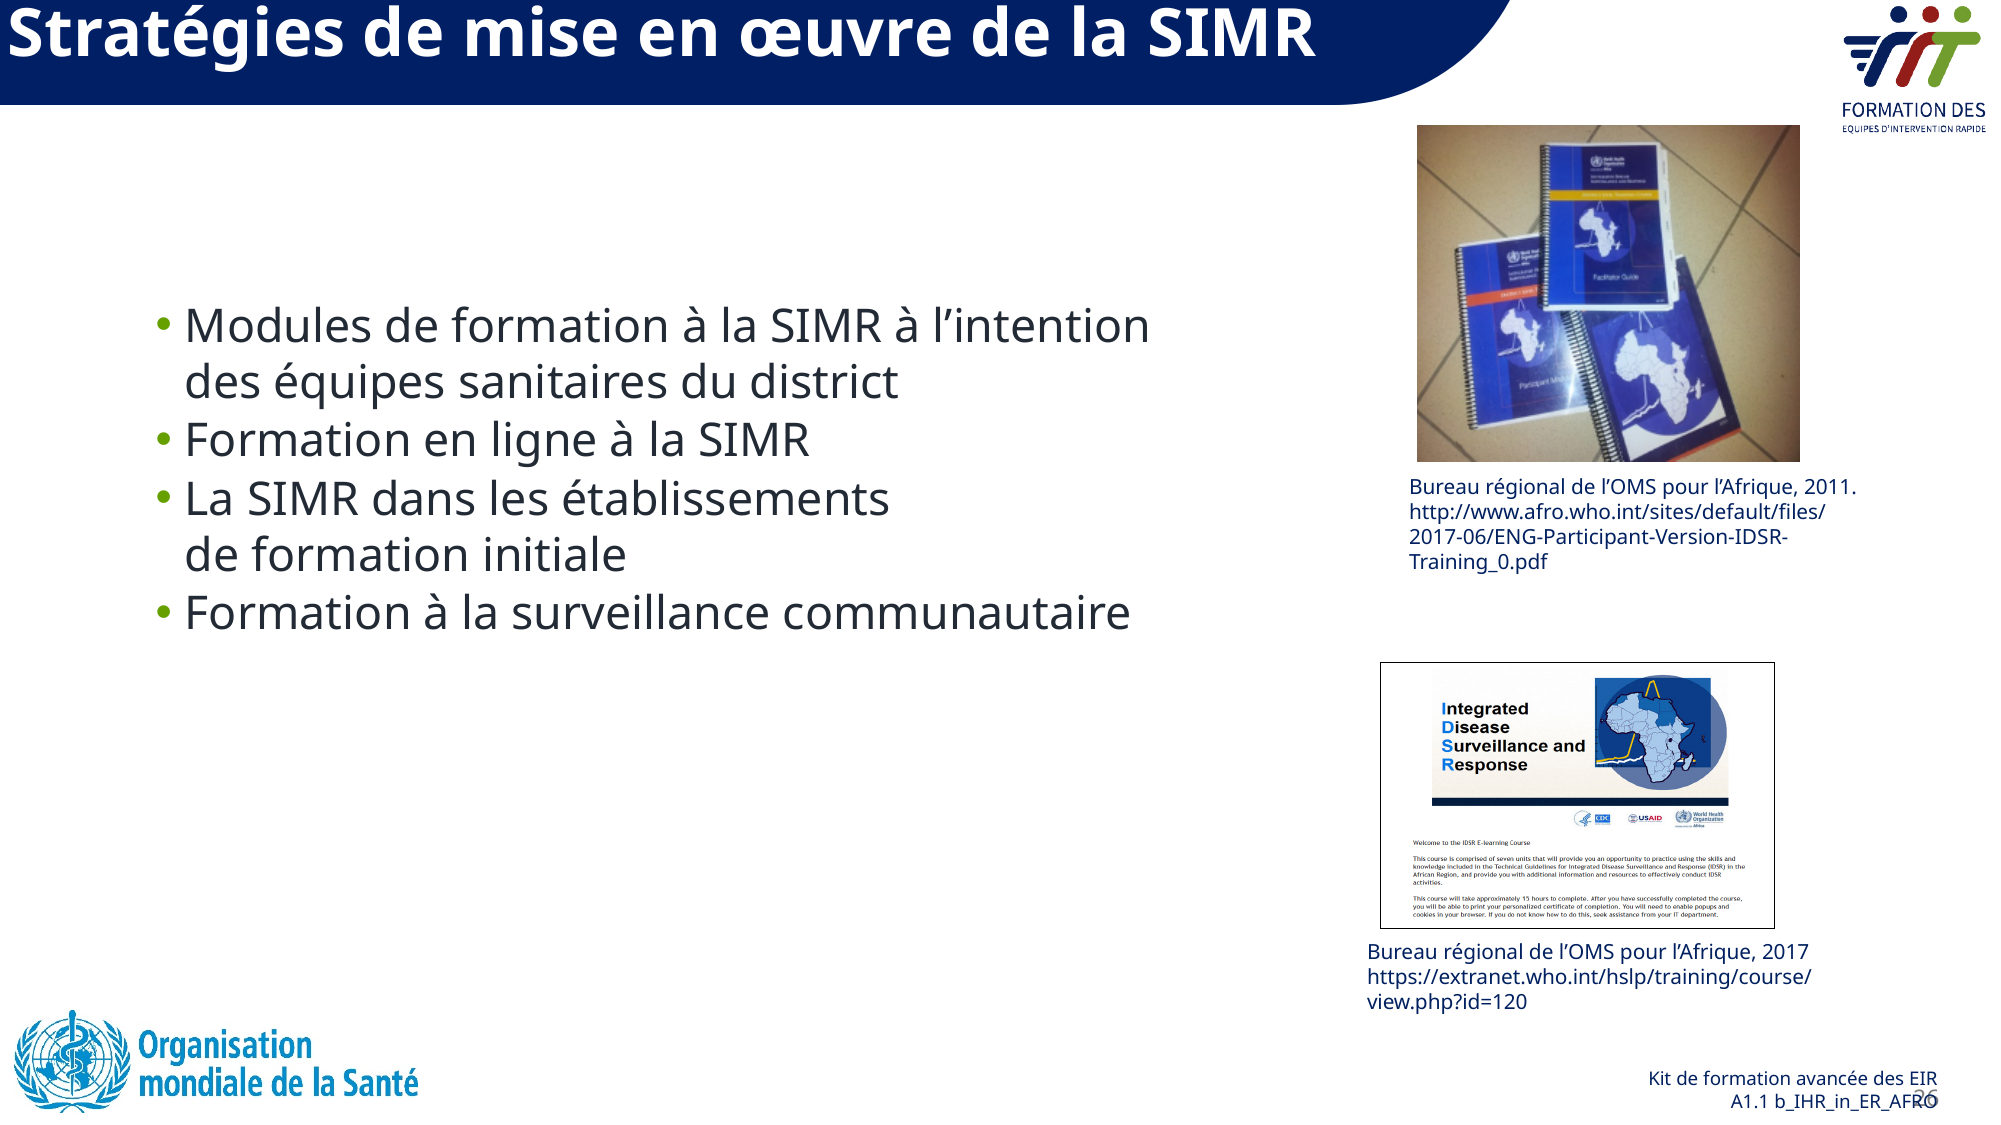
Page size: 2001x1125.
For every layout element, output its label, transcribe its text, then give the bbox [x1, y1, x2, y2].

picture [1379, 662, 1775, 929]
list Modules de formation à la SIMR à l’intention des équipes sanitaires du district Formation en ligne à la SIMR La SIMR dans les établissements de formation initiale Formation à la surveillance communautaire [147, 287, 1182, 692]
picture [1417, 124, 1801, 462]
title Stratégies de mise en œuvre de la SIMR [0, 26, 1412, 108]
text_box Bureau régional de l’OMS pour l’Afrique, 2017 https://extranet.who.int/hslp/training/course/view.php?id=120 [1350, 926, 1837, 1027]
picture [1842, 5, 1986, 134]
text_box Bureau régional de l’OMS pour l’Afrique, 2011. http://www.afro.who.int/sites/default/files/2017-06/ENG-Participant-Version-IDSR-Training_0.pdf [1392, 480, 1881, 567]
picture [75, 1029, 82, 1041]
picture [0, 0, 1533, 105]
picture [14, 1010, 418, 1113]
